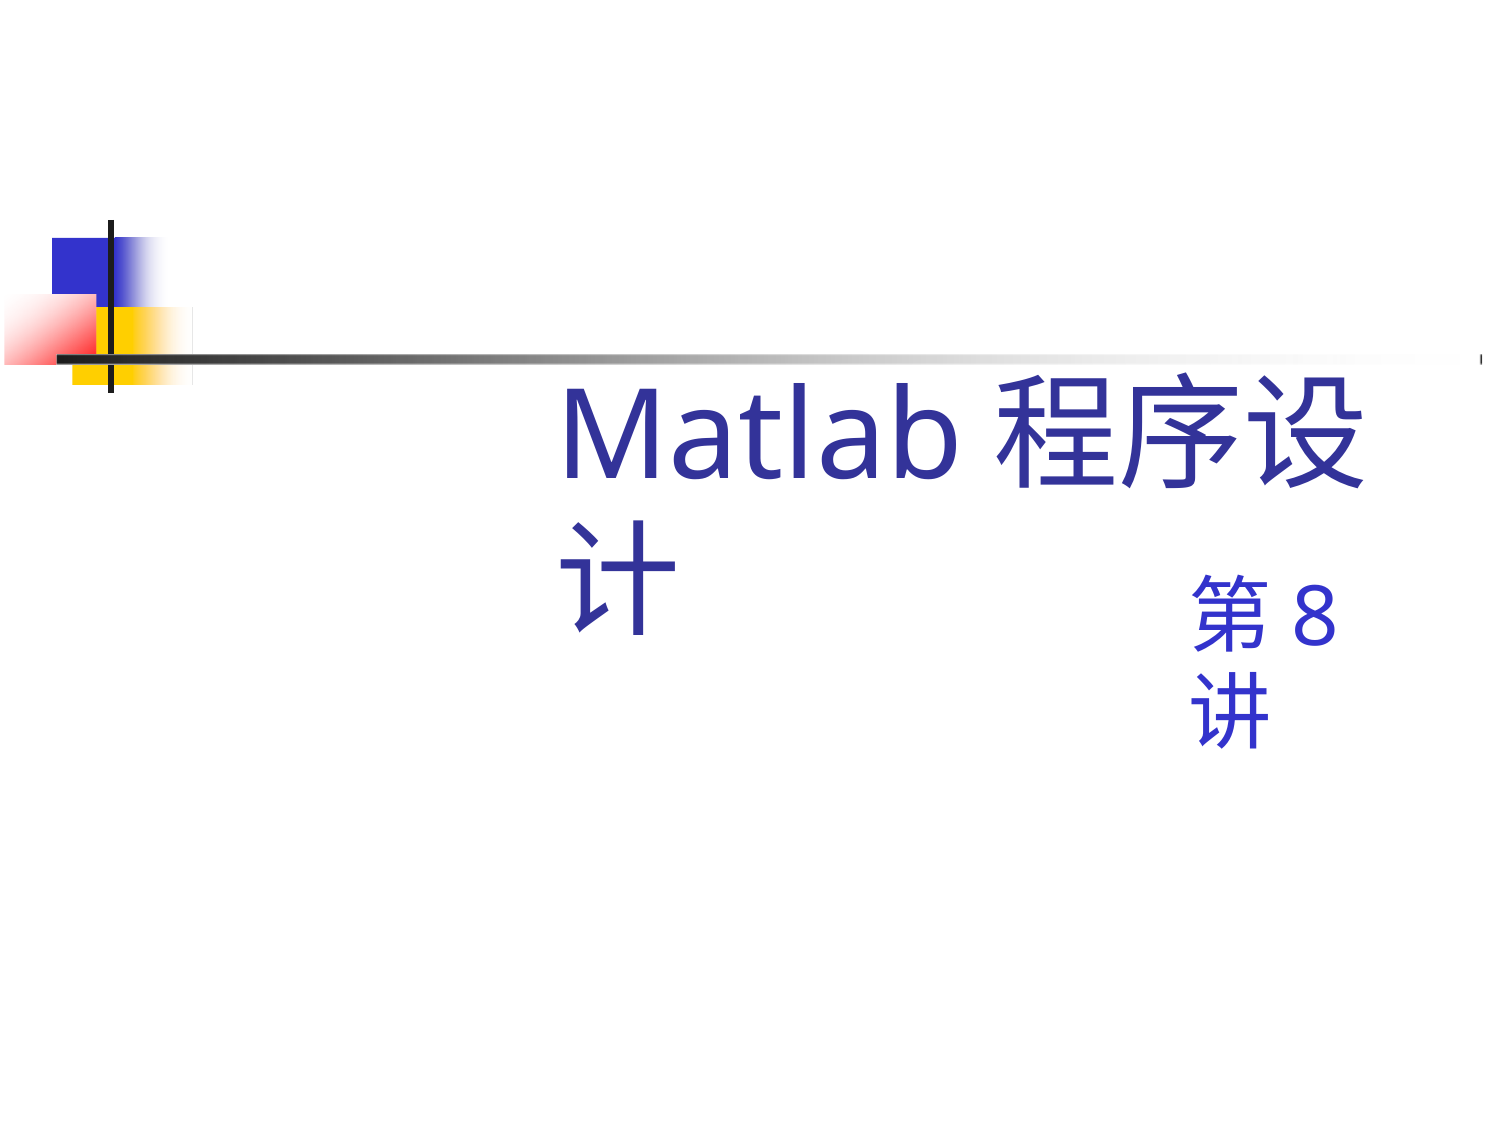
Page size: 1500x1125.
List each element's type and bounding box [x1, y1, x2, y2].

title [75, 349, 1425, 651]
picture [1425, 354, 1483, 365]
text_box [1186, 564, 1404, 760]
picture [114, 237, 194, 349]
picture [4, 294, 97, 365]
